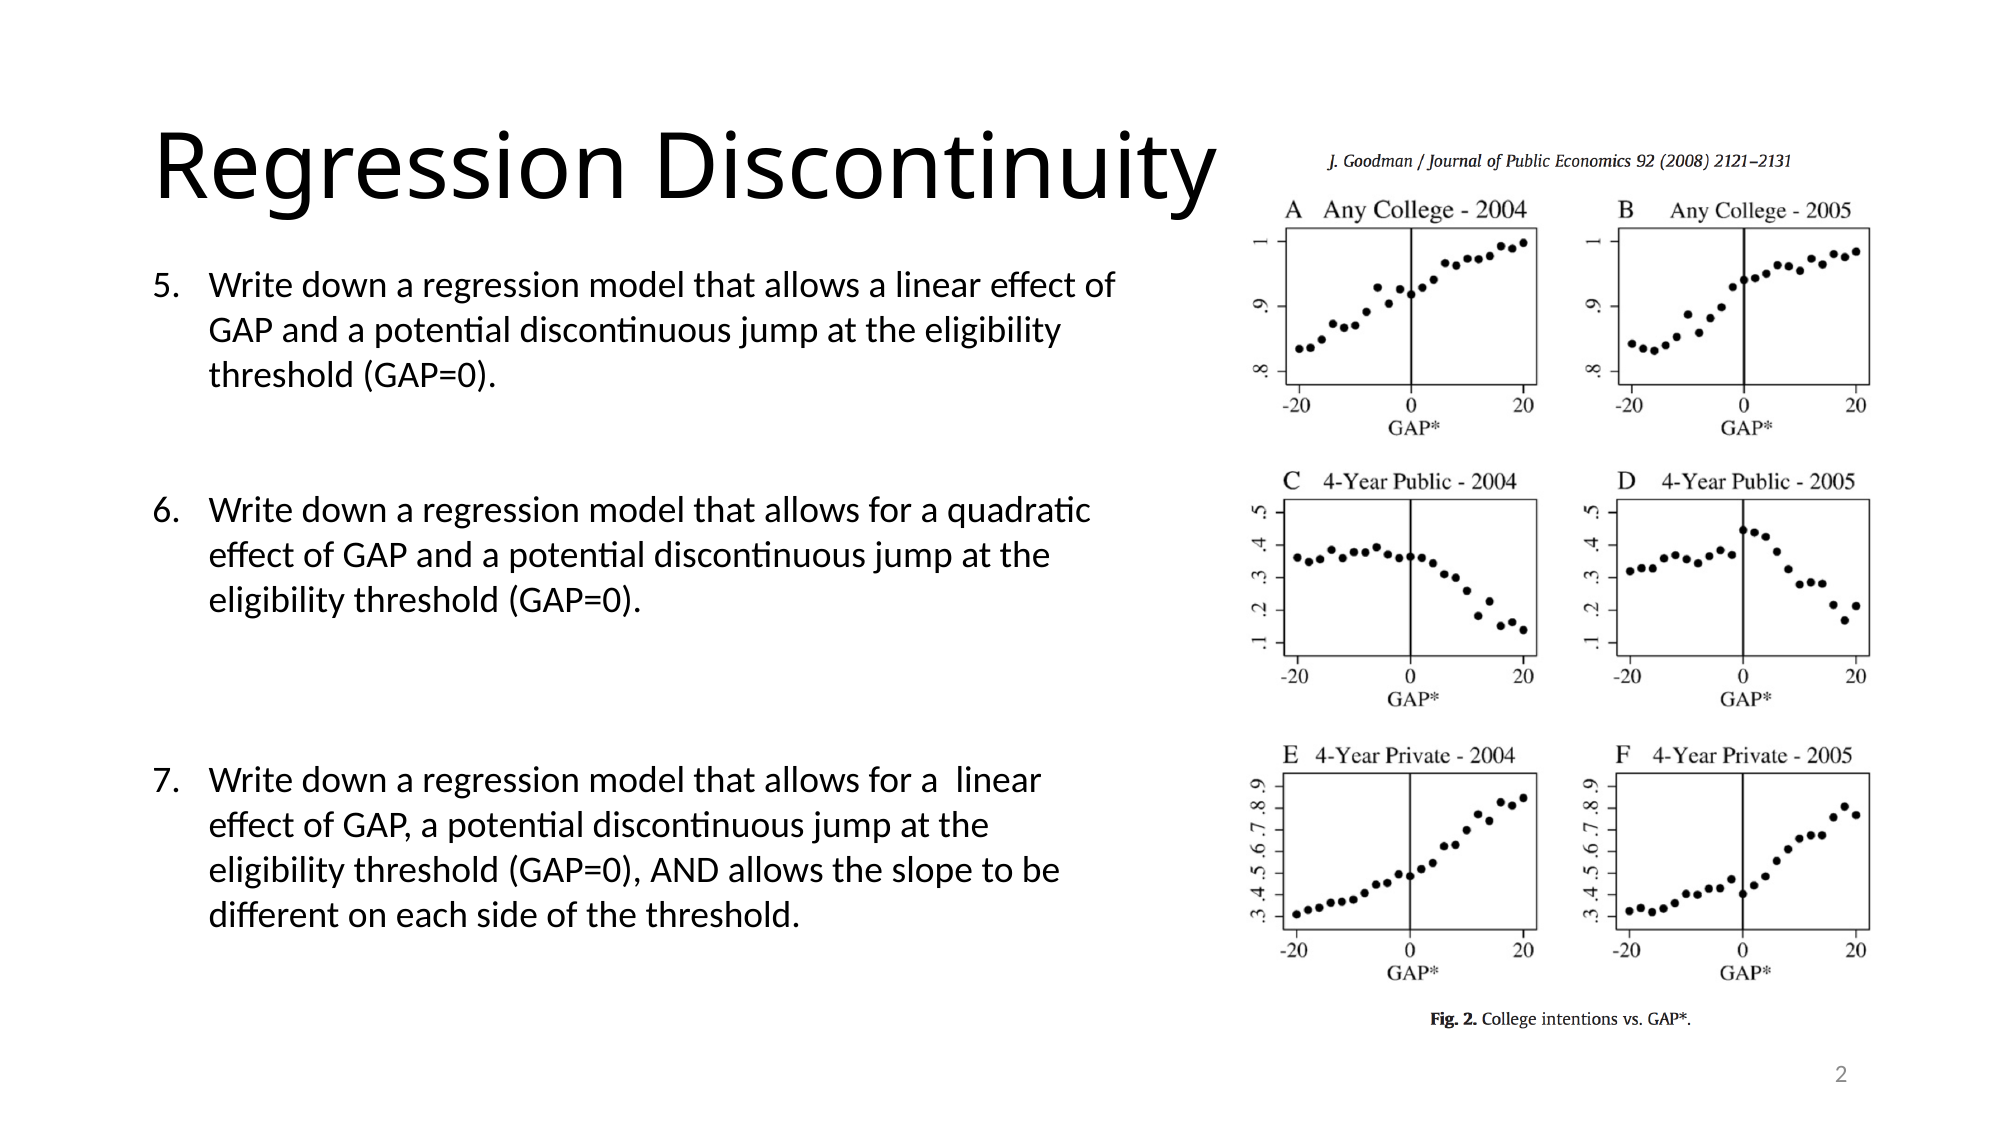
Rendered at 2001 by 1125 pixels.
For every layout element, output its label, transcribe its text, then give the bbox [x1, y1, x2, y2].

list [1222, 129, 1901, 1049]
title Regression Discontinuity [137, 59, 1863, 278]
text_box Write down a regression model that allows a linear effect of GAP and a potential discontinuous jump at the eligibility threshold (GAP=0). Write down a regression model that allows for a quadratic effect of GAP and a potential discontinuous jump at the eligibility threshold (GAP=0). Write down a regression model that allows for a linear effect of GAP, a potential discontinuous jump at the eligibility threshold (GAP=0), AND allows the slope to be different on each side of the threshold. [137, 252, 1150, 942]
slide_number 2 [1412, 1049, 1863, 1103]
